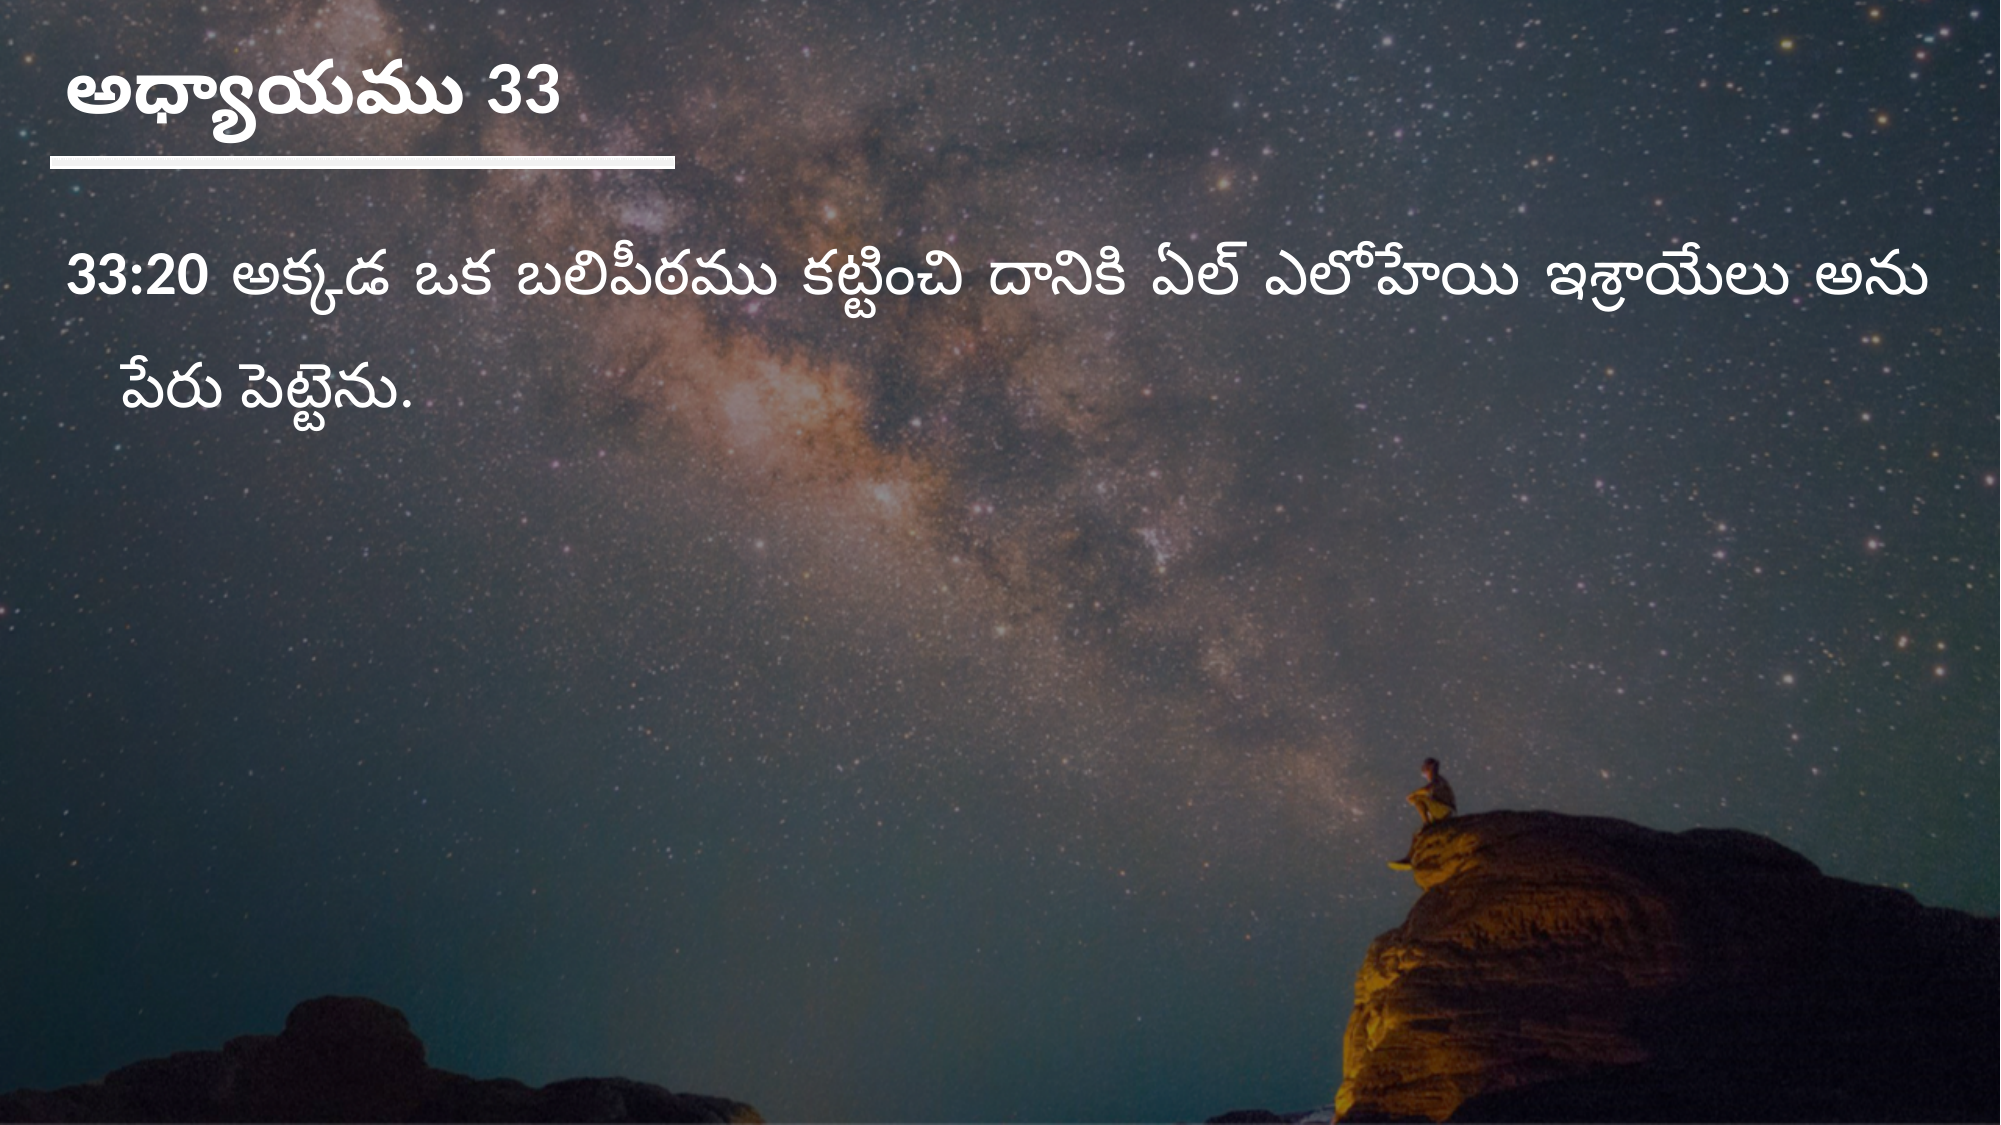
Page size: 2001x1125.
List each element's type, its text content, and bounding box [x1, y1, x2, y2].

picture [0, 0, 2000, 1125]
list 33:20 అక్కడ ఒక బలిపీఠము కట్టించి దానికి ఏల్‌ ఎలోహేయి ఇశ్రాయేలు అను పేరు పెట్టెను. [50, 187, 1946, 1063]
title అధ్యాయము 33 [50, 0, 1925, 167]
